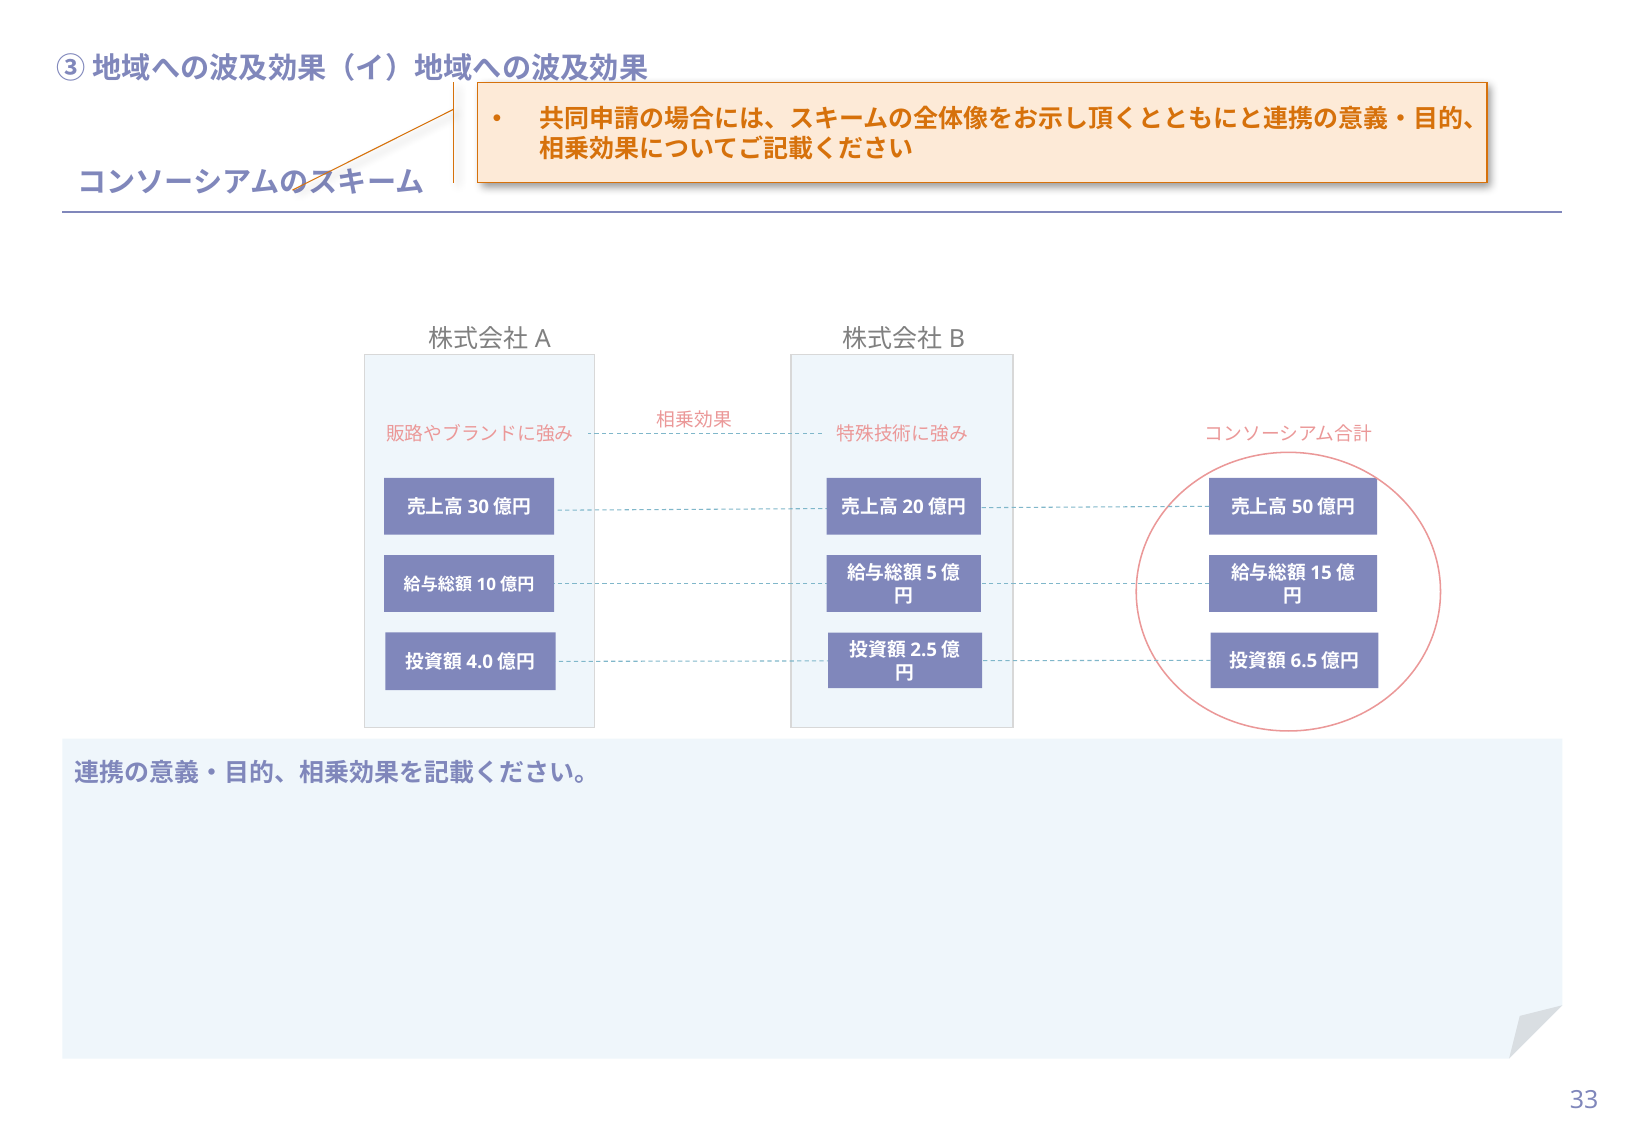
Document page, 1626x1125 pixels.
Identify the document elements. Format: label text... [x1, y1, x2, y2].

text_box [556, 506, 1210, 511]
text_box 共同申請の場合には、スキームの全体像をお示し頂くとともにと連携の意義・目的、相乗効果についてご記載ください [477, 82, 1488, 149]
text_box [62, 149, 1563, 213]
text_box [0, 0, 1625, 1125]
